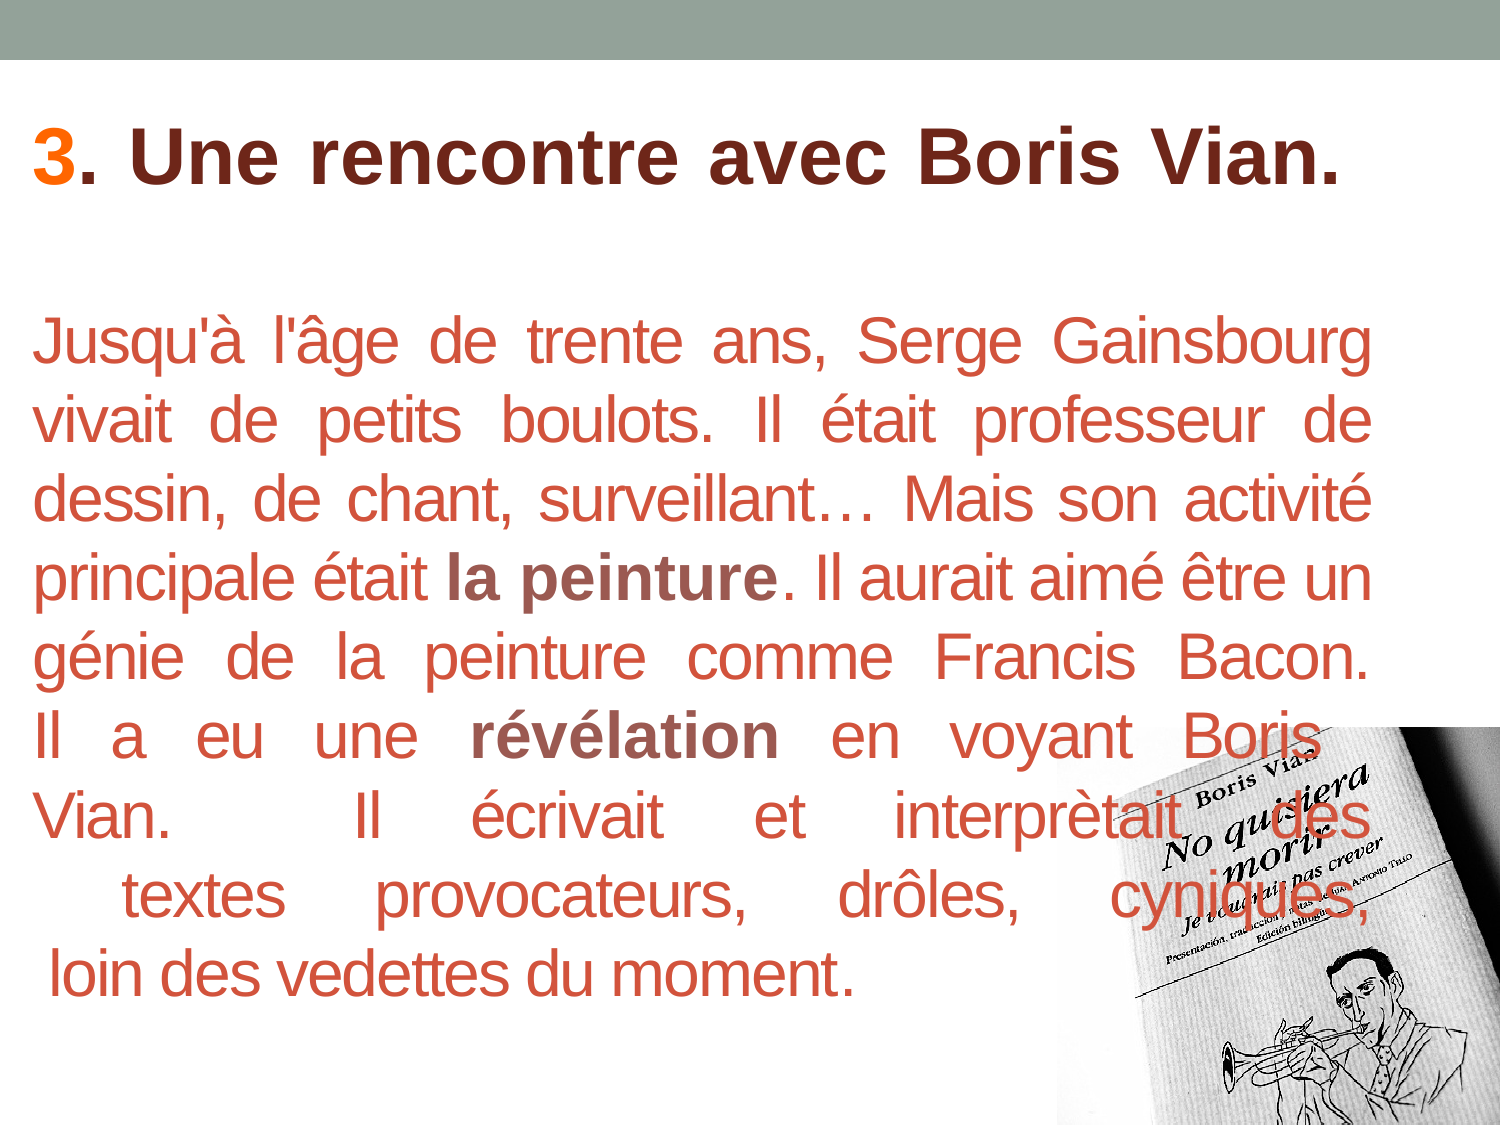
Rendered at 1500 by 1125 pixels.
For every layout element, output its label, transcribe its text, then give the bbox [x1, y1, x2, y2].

title 3. Une rencontre avec Boris Vian. Jusqu'à l'âge de trente ans, Serge Gainsbourg vivait de petits boulots. Il était professeur de dessin, de chant, surveillant… Mais son activité principale était la peinture. Il aurait aimé être un génie de la peinture comme Francis Bacon. Il a eu une révélation en voyant Boris Vian. Il écrivait et interprètait des textes provocateurs, drôles, cyniques, loin des vedettes du moment. [17, 90, 1388, 1024]
picture [1056, 727, 1500, 1125]
